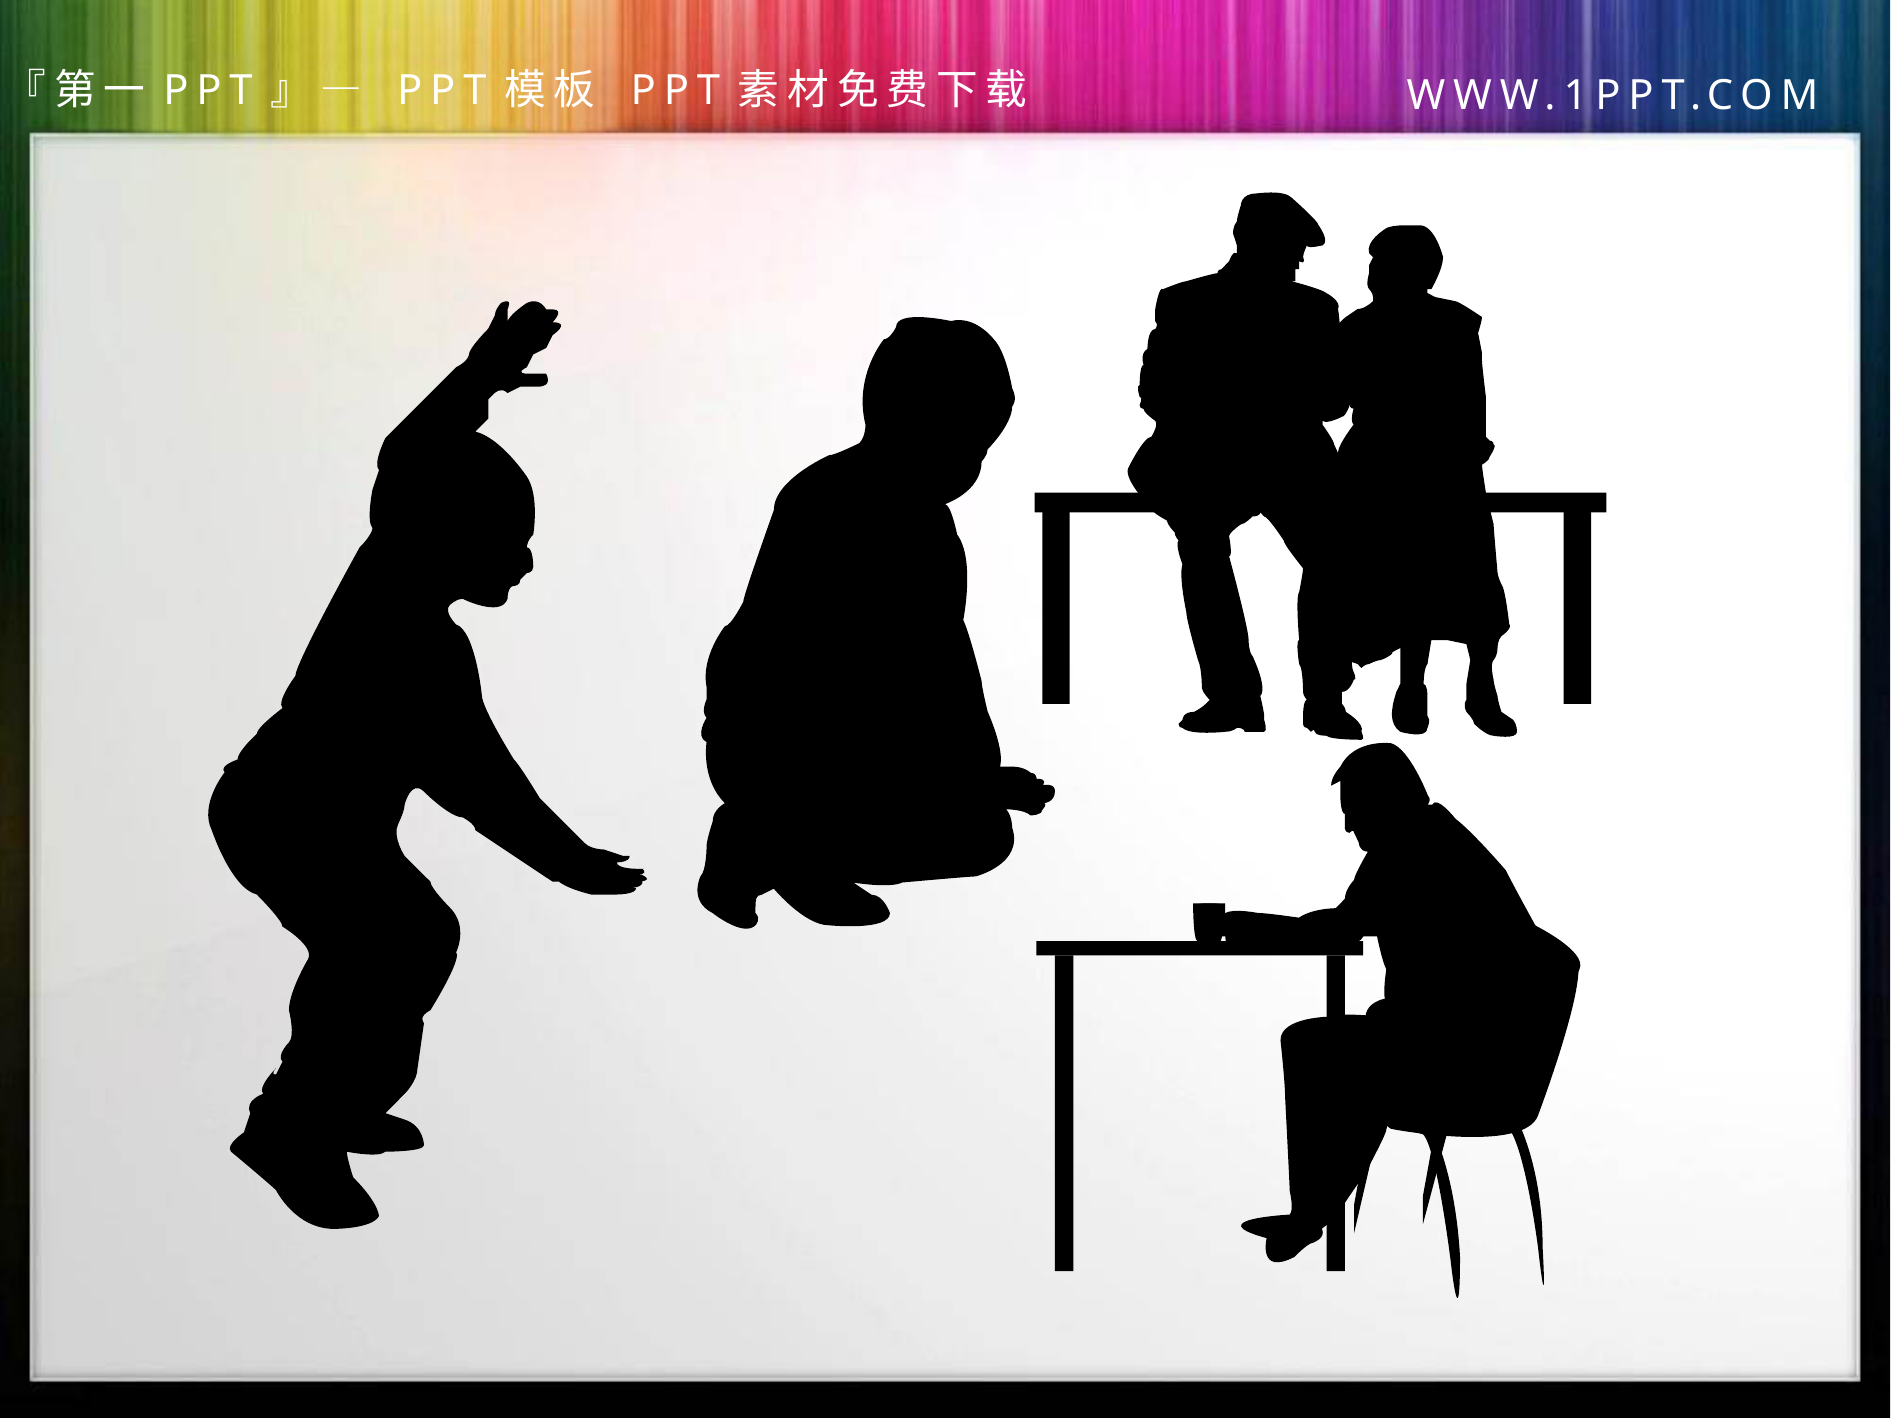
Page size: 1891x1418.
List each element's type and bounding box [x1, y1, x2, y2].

text_box [697, 317, 1031, 929]
picture [0, 0, 1891, 1418]
text_box [208, 301, 648, 1229]
text_box [1036, 747, 1594, 1347]
text_box [1034, 189, 1607, 740]
